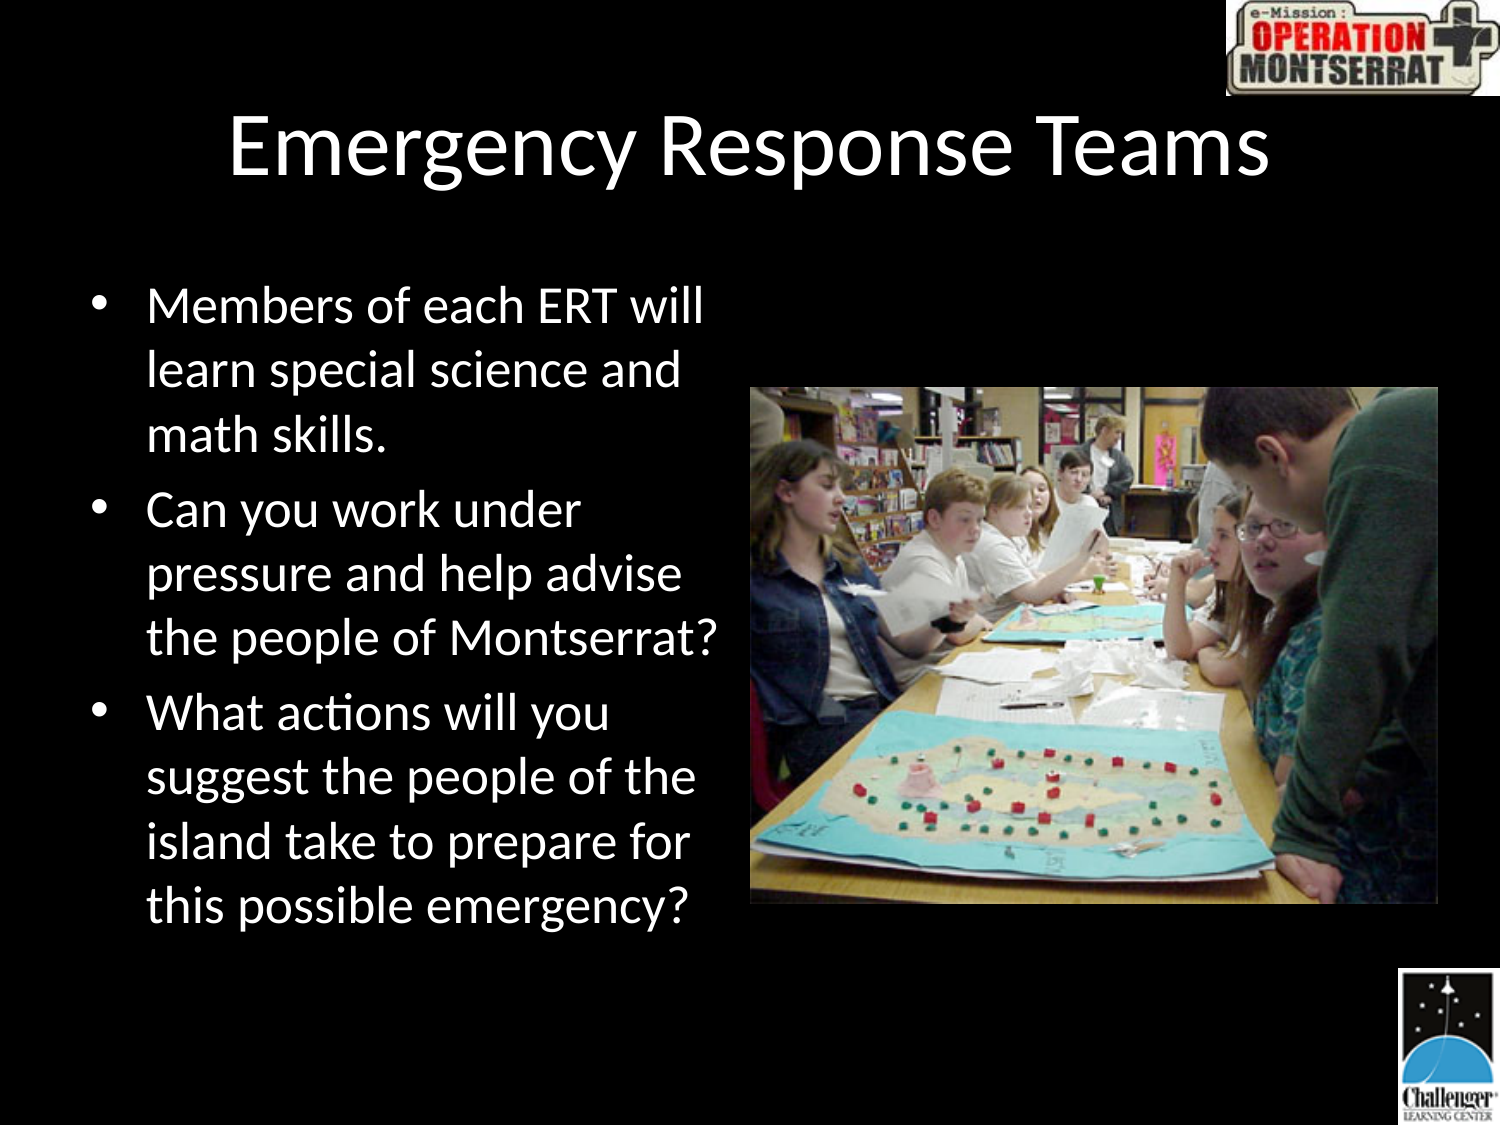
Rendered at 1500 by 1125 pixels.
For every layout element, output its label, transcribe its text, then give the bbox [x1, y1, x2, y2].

picture [1398, 968, 1500, 1125]
list Members of each ERT will learn special science and math skills. Can you work under pressure and help advise the people of Montserrat? What actions will you suggest the people of the island take to prepare for this possible emergency? [75, 262, 738, 1005]
picture [749, 387, 1438, 904]
title Emergency Response Teams [75, 45, 1425, 233]
picture [1226, 0, 1500, 96]
